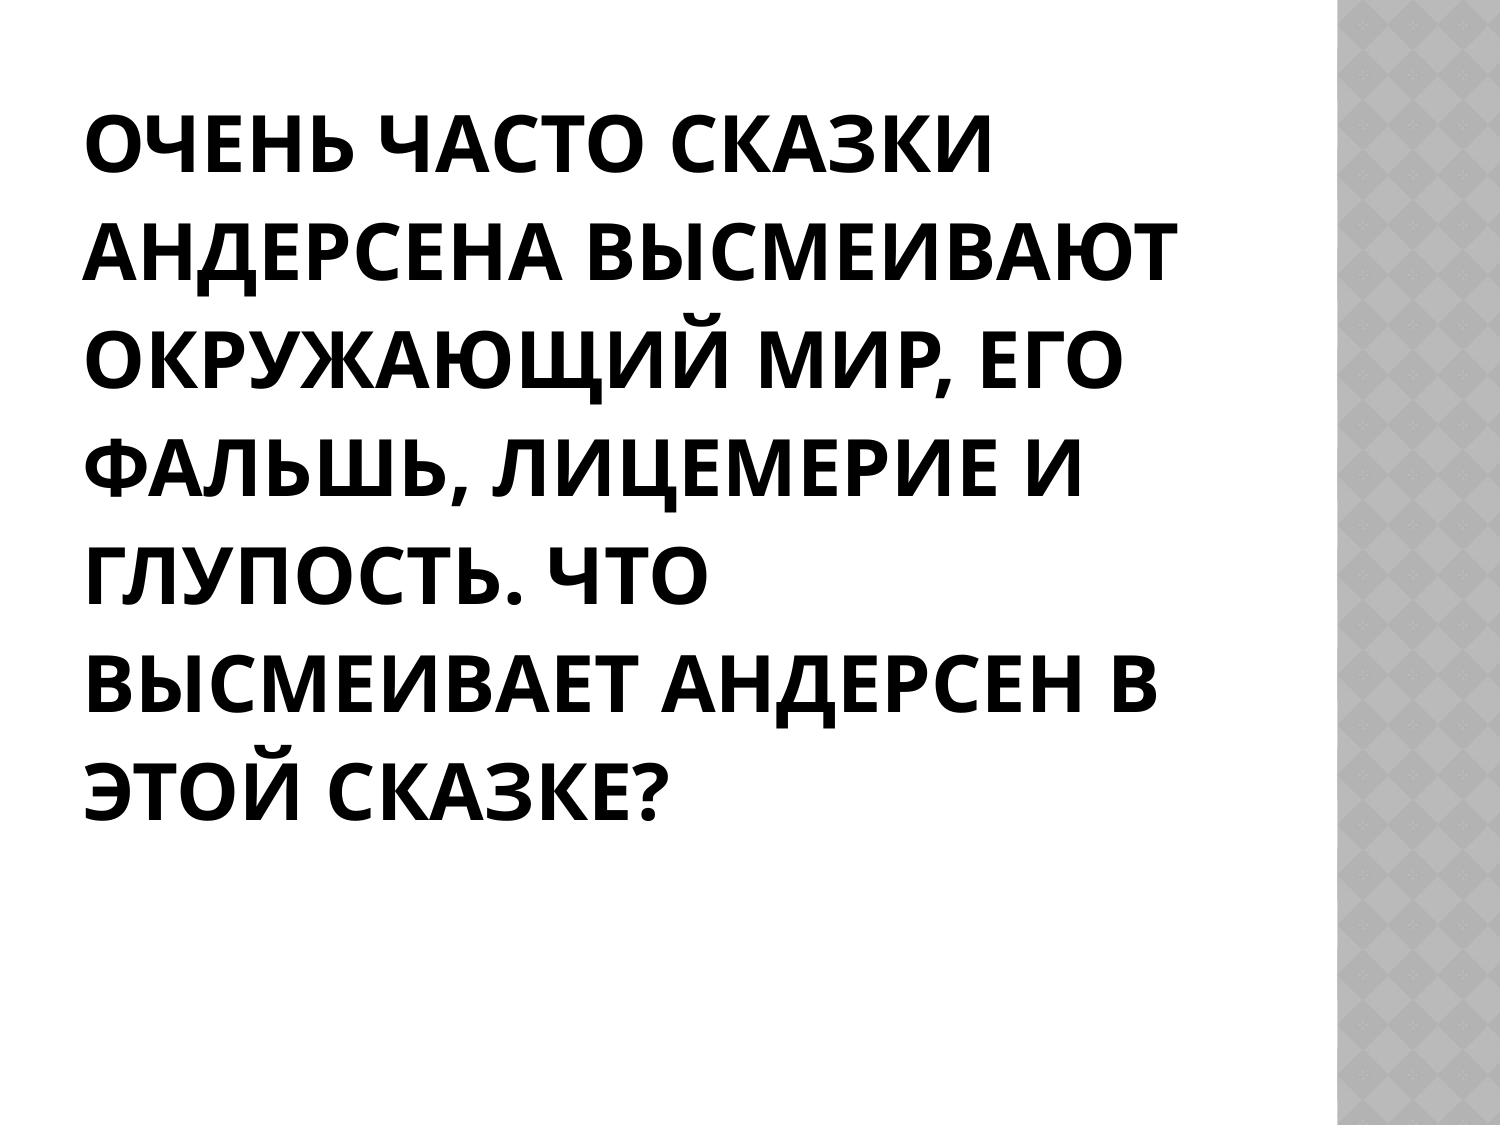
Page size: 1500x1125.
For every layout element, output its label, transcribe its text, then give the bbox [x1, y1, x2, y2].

title Очень часто сказки Андерсена высмеивают окружающий мир, его фальшь, лицемерие и глупость. Что высмеивает Андерсен в этой сказке? [75, 52, 1263, 844]
